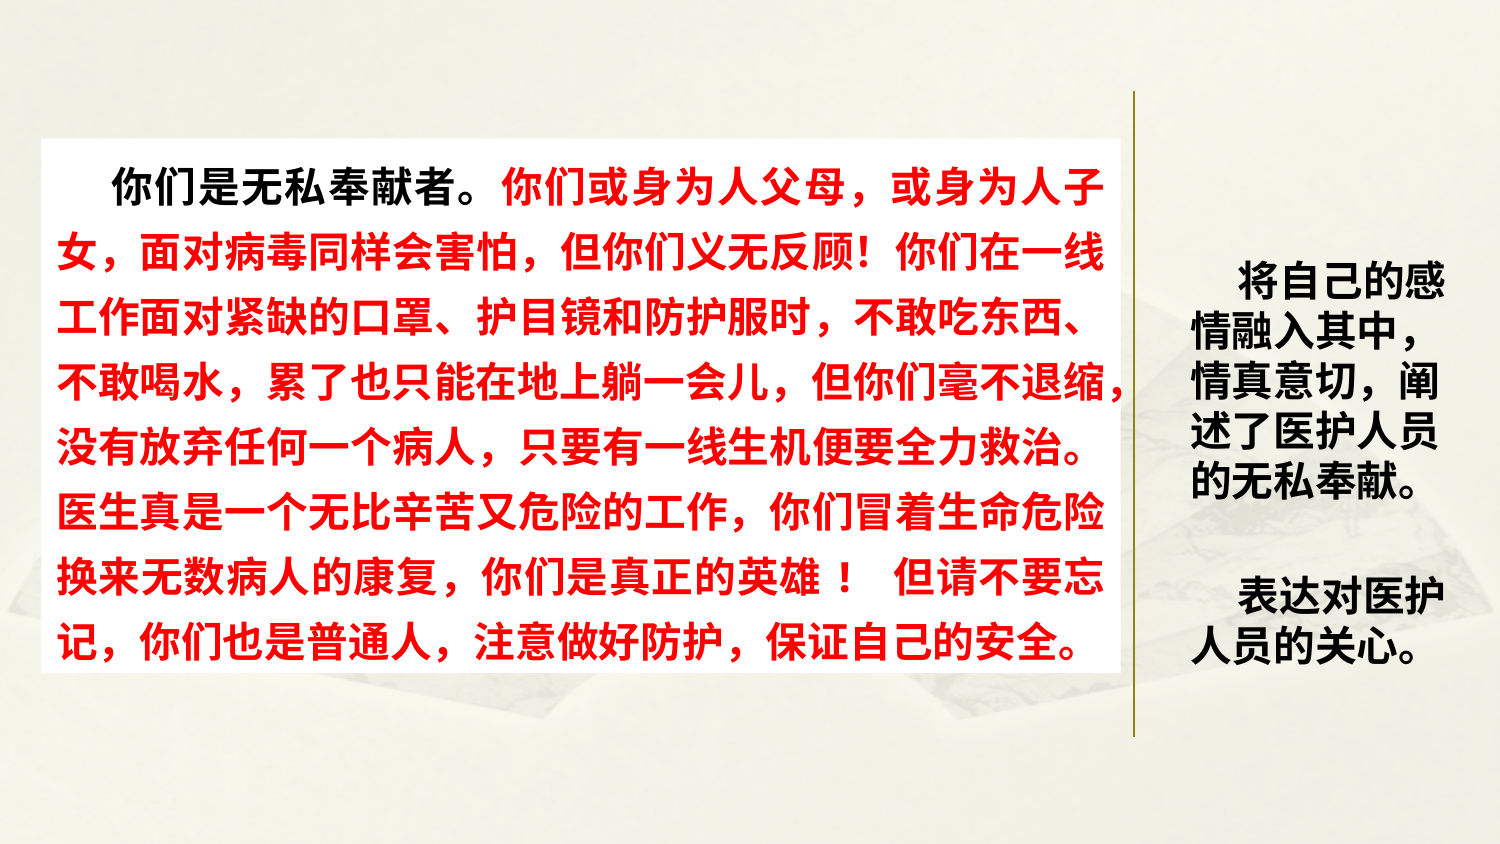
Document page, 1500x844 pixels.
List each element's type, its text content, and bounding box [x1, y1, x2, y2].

text_box 将自己的感情融入其中，情真意切，阐述了医护人员的无私奉献。 [1175, 247, 1471, 513]
text_box 表达对医护人员的关心。 [1175, 562, 1471, 678]
text_box 你们是无私奉献者。你们或身为人父母，或身为人子女，面对病毒同样会害怕，但你们义无反顾！你们在一线工作面对紧缺的口罩、护目镜和防护服时，不敢吃东西、不敢喝水，累了也只能在地上躺一会儿，但你们毫不退缩，没有放弃任何一个病人，只要有一线生机便要全力救治。医生真是一个无比辛苦又危险的工作，你们冒着生命危险换来无数病人的康复，你们是真正的英雄! 但请不要忘记，你们也是普通人，注意做好防护，保证自己的安全。 [41, 138, 1121, 674]
